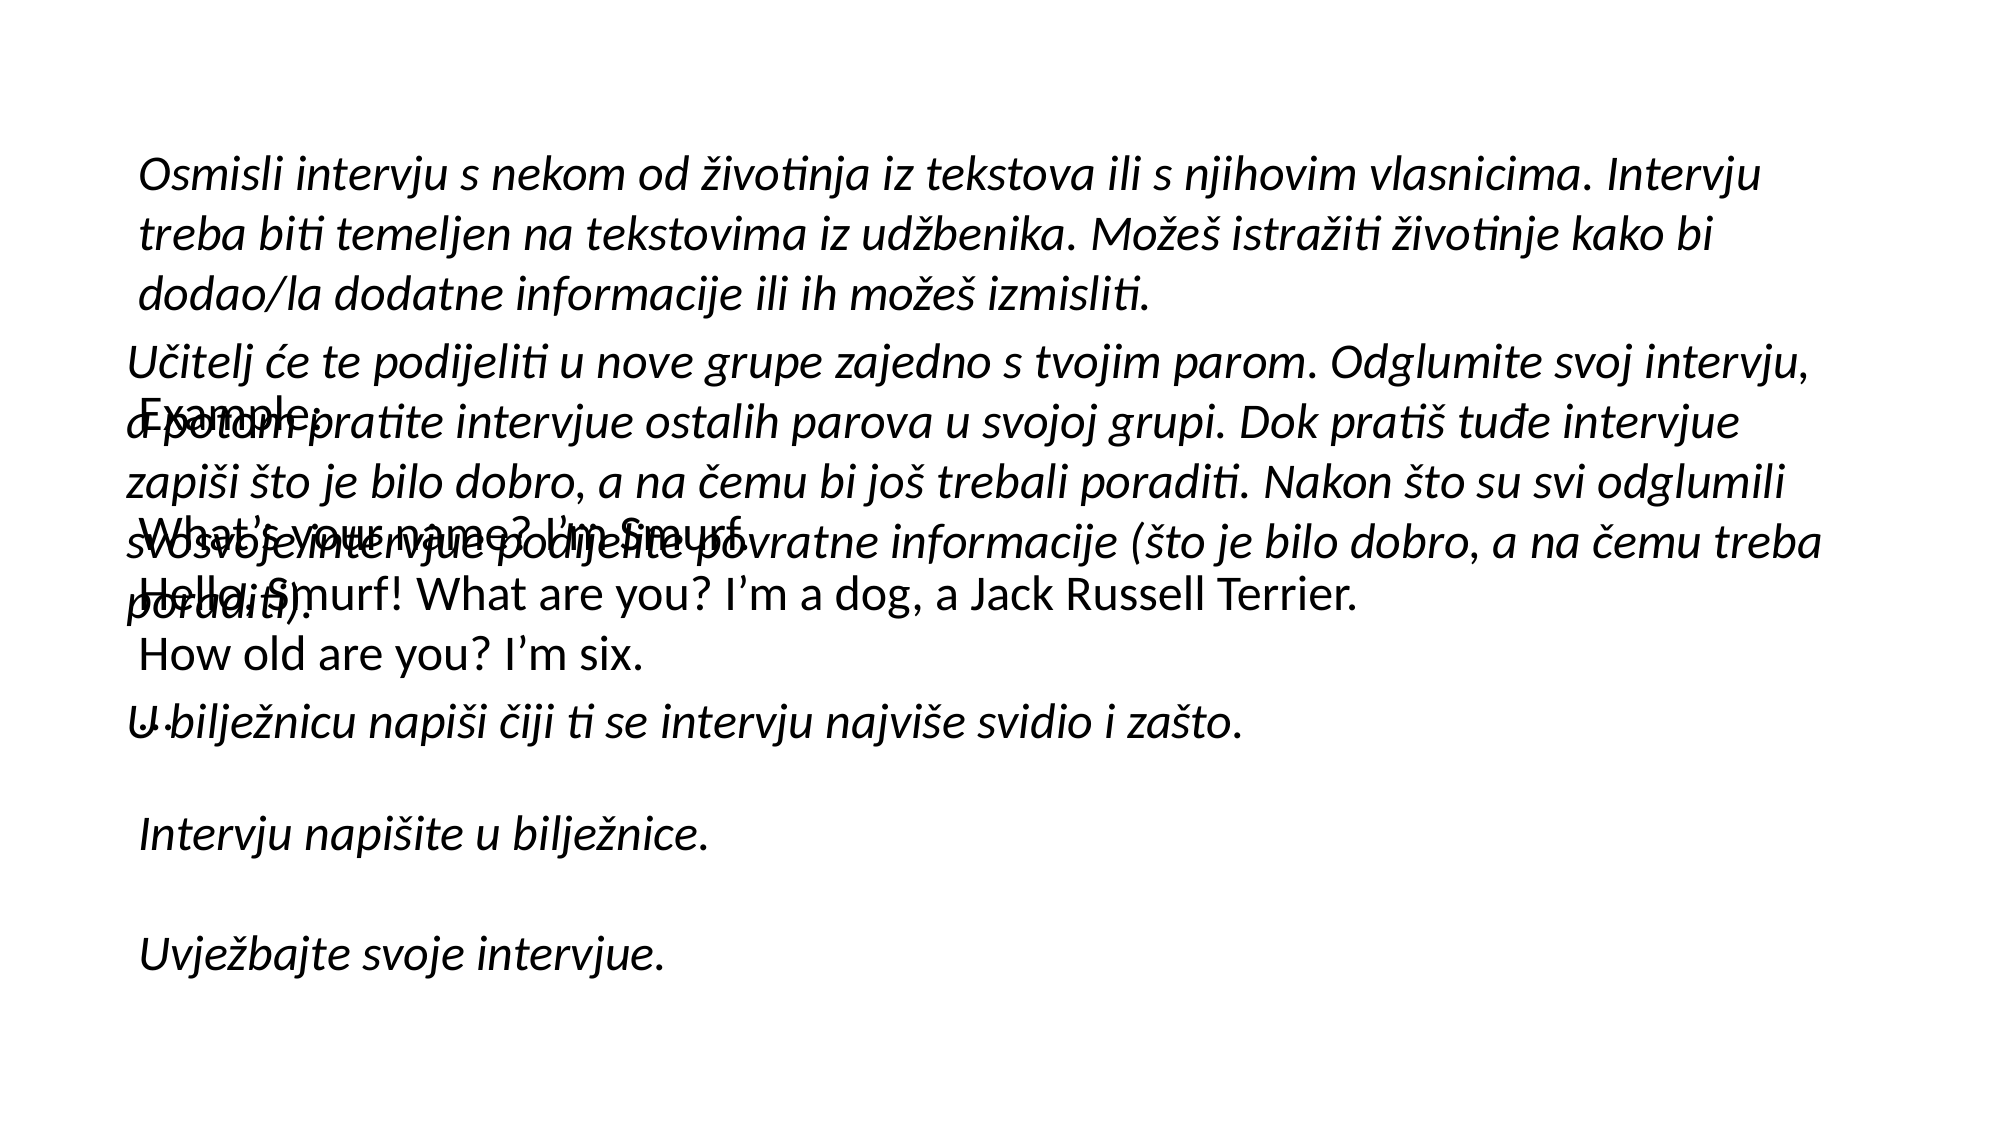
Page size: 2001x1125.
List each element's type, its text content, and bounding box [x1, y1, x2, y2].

text_box Učitelj će te podijeliti u nove grupe zajedno s tvojim parom. Odglumite svoj intervju, a potom pratite intervjue ostalih parova u svojoj grupi. Dok pratiš tuđe intervjue zapiši što je bilo dobro, a na čemu bi još trebali poraditi. Nakon što su svi odglumili svosvoje intervjue podijelite povratne informacije (što je bilo dobro, a na čemu treba poraditi). U bilježnicu napiši čiji ti se intervju najviše svidio i zašto. [112, 321, 1863, 757]
text_box Osmisli intervju s nekom od životinja iz tekstova ili s njihovim vlasnicima. Intervju treba biti temeljen na tekstovima iz udžbenika. Možeš istražiti životinje kako bi dodao/la dodatne informacije ili ih možeš izmisliti. Example: What’s your name? I’m Smurf. Hello, Smurf! What are you? I’m a dog, a Jack Russell Terrier. How old are you? I’m six. … Intervju napišite u bilježnice. Uvježbajte svoje intervjue. [123, 757, 1863, 989]
text_box Osmisli intervju s nekom od životinja iz tekstova ili s njihovim vlasnicima. Intervju treba biti temeljen na tekstovima iz udžbenika. Možeš istražiti životinje kako bi dodao/la dodatne informacije ili ih možeš izmisliti. Example: What’s your name? I’m Smurf. Hello, Smurf! What are you? I’m a dog, a Jack Russell Terrier. How old are you? I’m six. … Intervju napišite u bilježnice. Uvježbajte svoje intervjue. [123, 133, 1863, 321]
